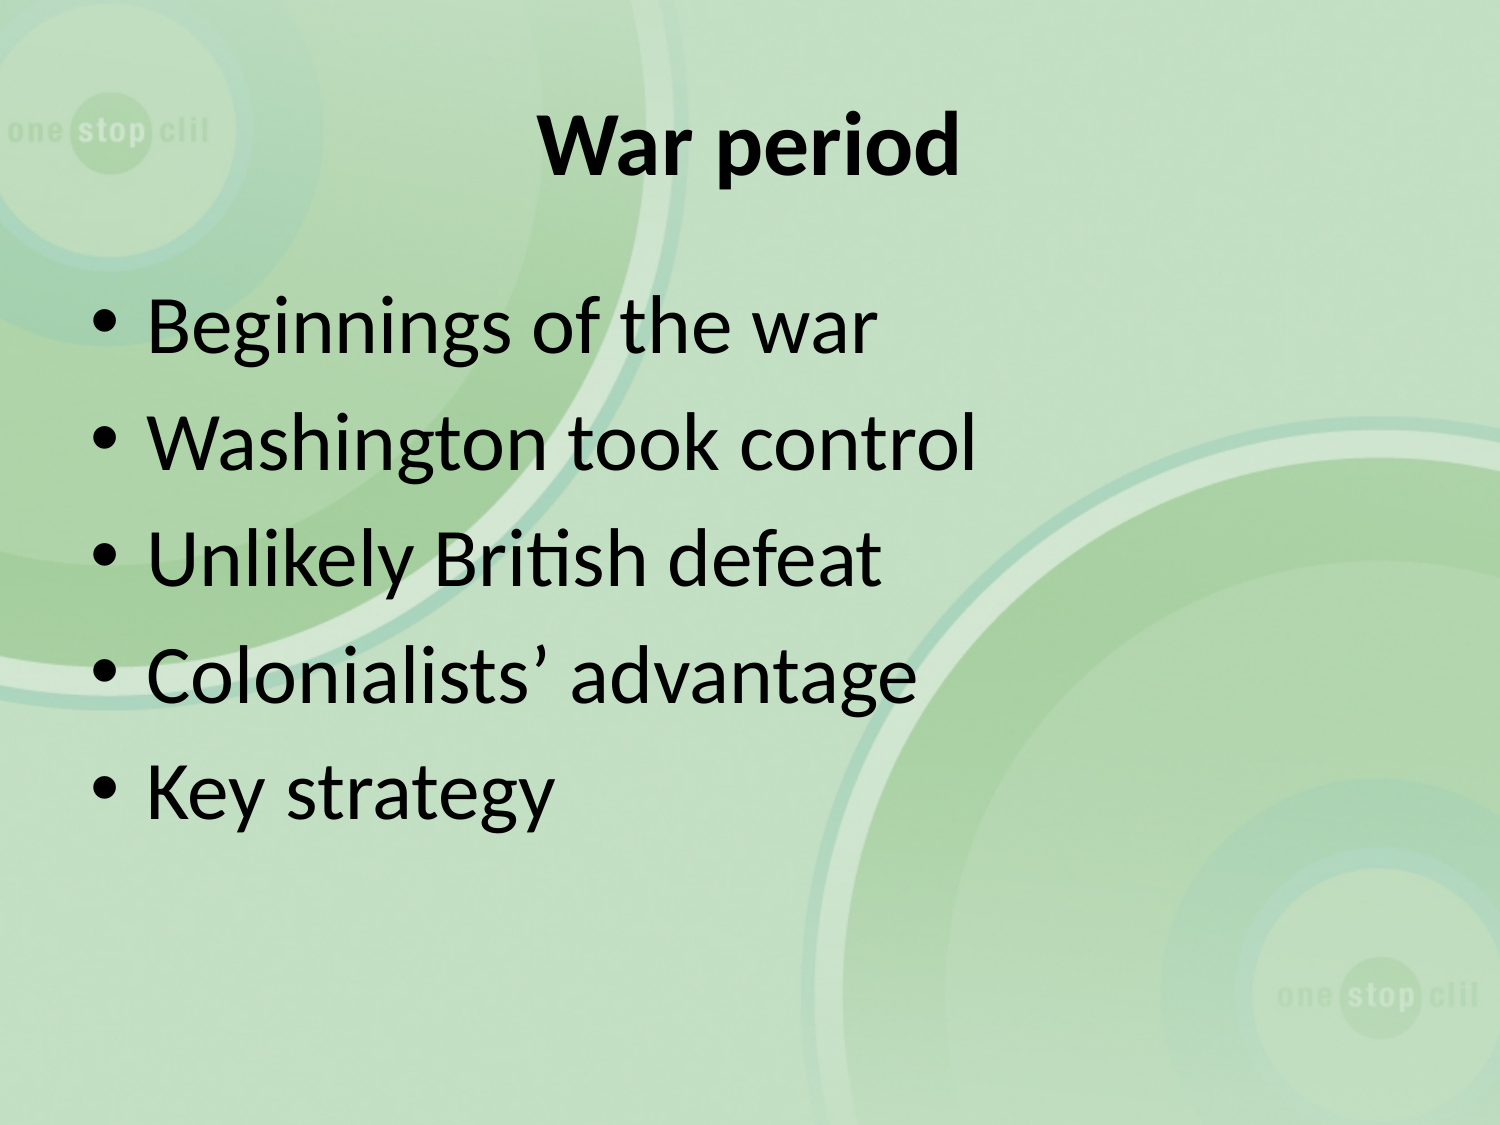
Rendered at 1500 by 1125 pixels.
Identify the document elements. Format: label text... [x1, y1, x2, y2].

list Beginnings of the war Washington took control Unlikely British defeat Colonialists’ advantage Key strategy [74, 262, 1426, 1006]
title War period [74, 44, 1426, 233]
picture [0, 0, 1500, 1125]
